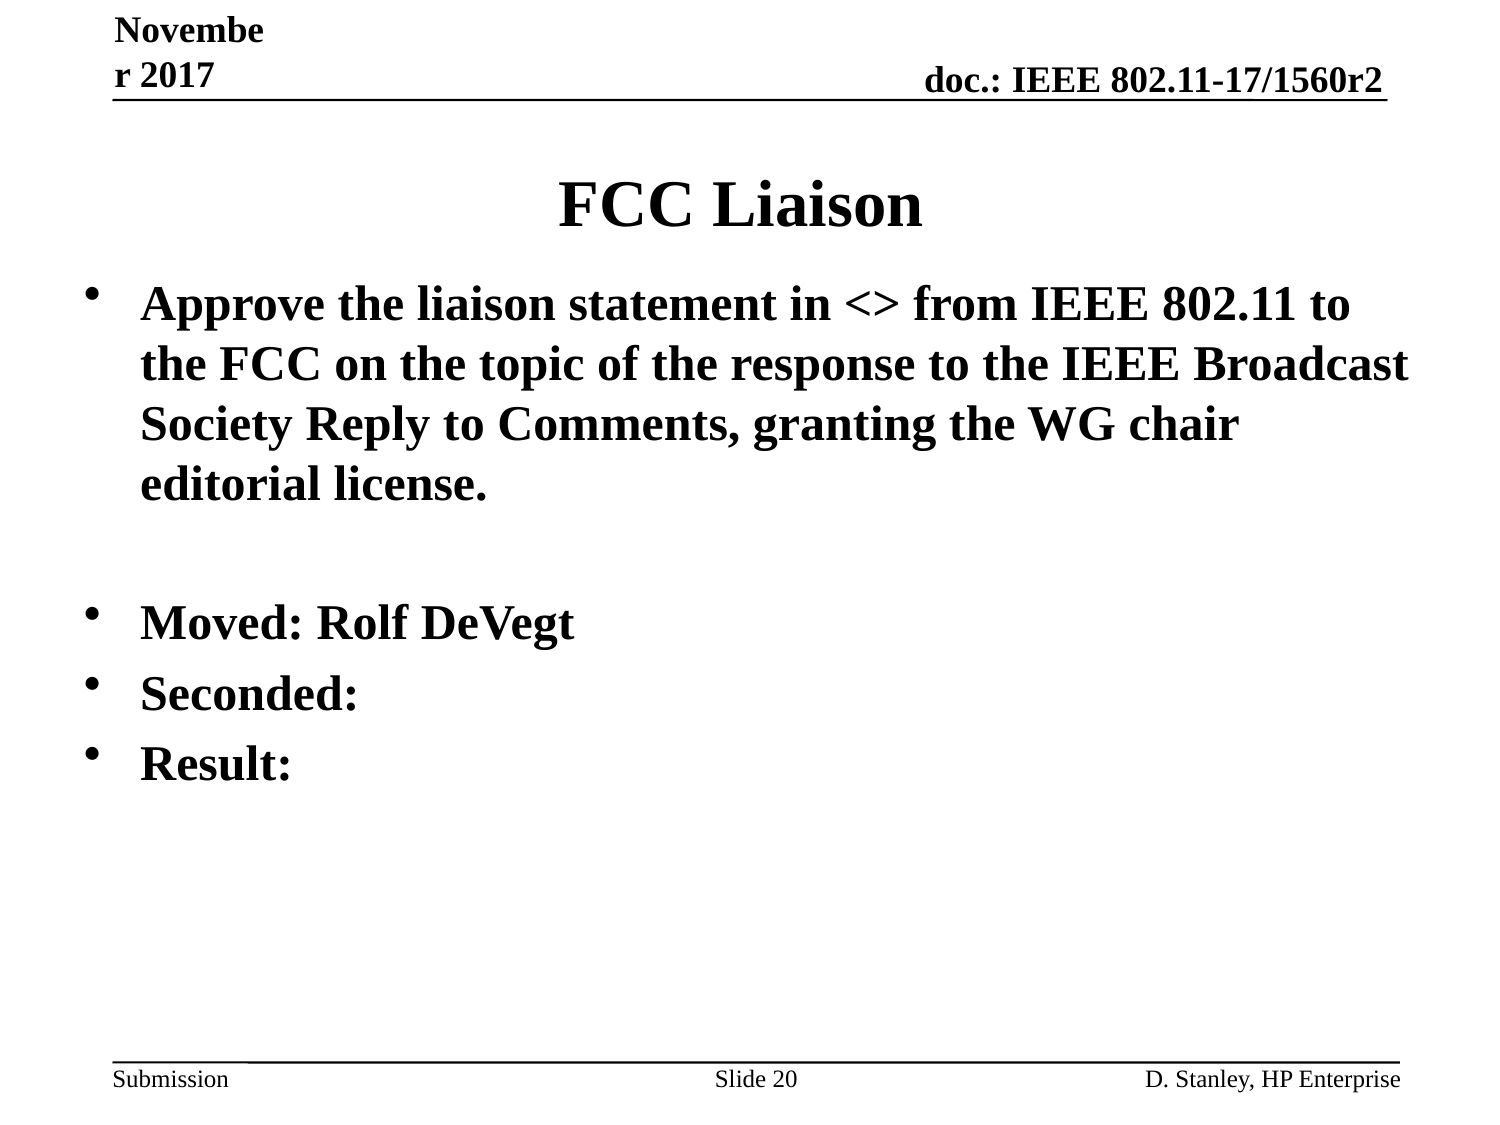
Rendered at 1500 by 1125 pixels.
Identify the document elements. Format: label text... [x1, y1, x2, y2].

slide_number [114, 49, 270, 95]
list Approve the liaison statement in <> from IEEE 802.11 to the FCC on the topic of the response to the IEEE Broadcast Society Reply to Comments, granting the WG chair editorial license. Moved: Rolf DeVegt Seconded: Result: [68, 262, 1432, 1050]
title FCC Liaison [112, 112, 1388, 262]
footer D. Stanley, HP Enterprise [878, 1061, 1402, 1093]
slide_number Slide 20 [712, 1061, 800, 1093]
